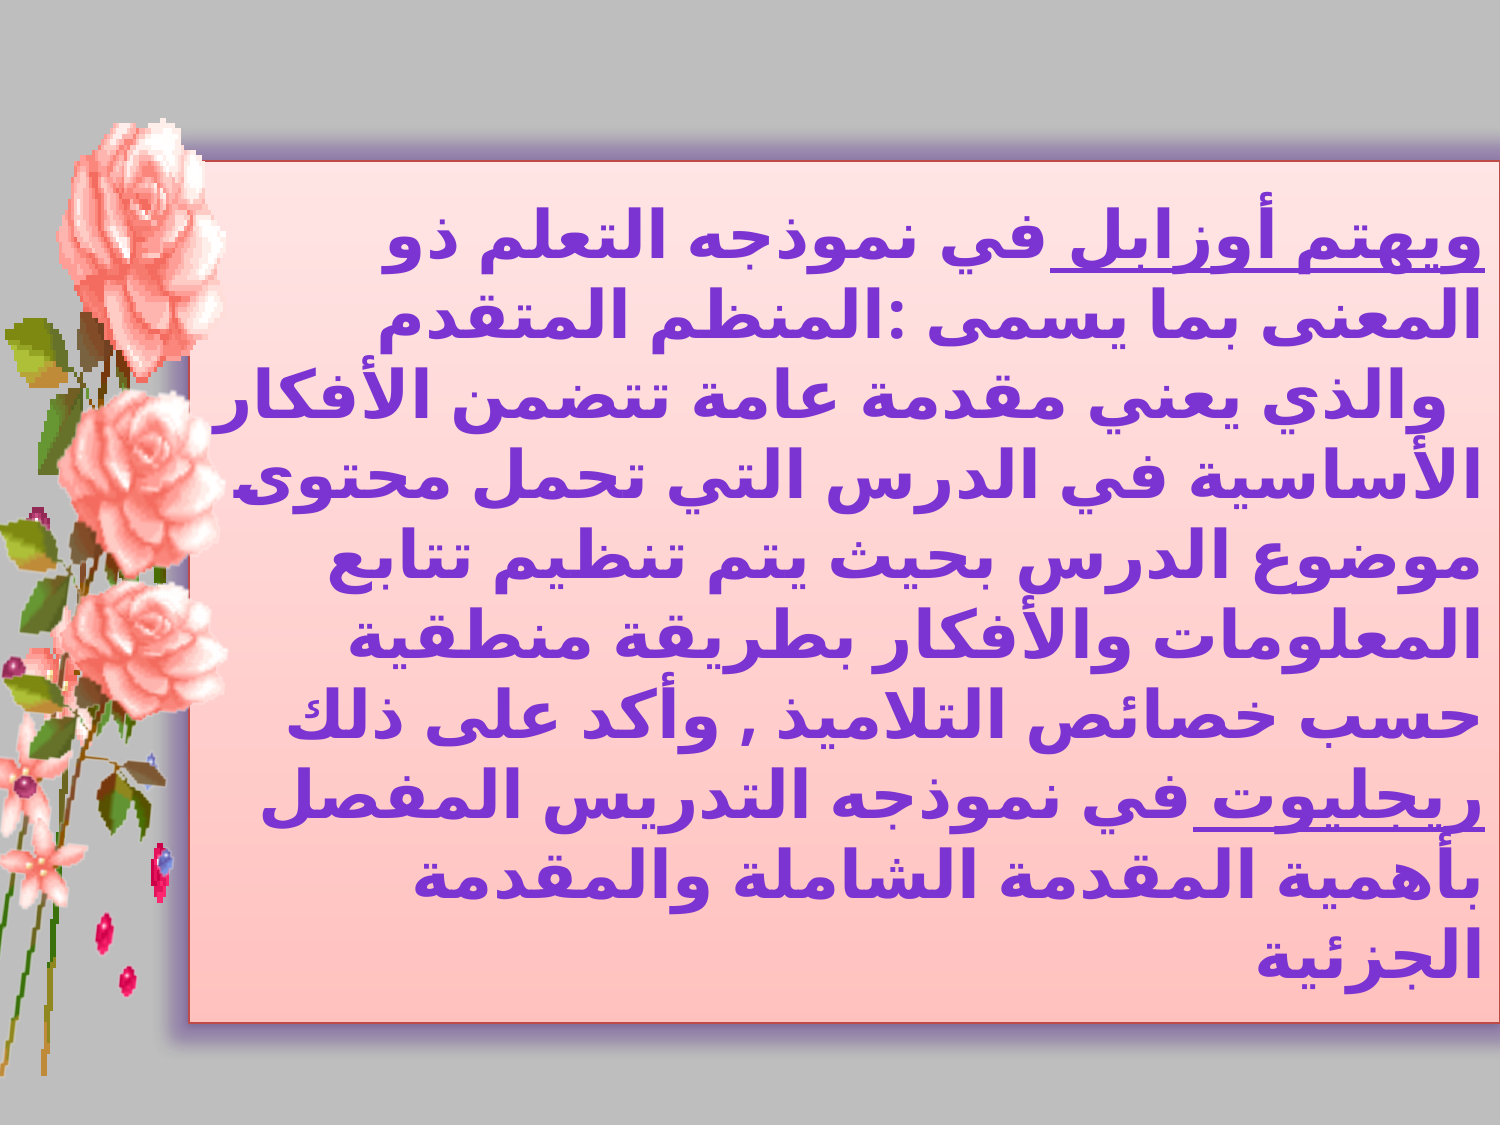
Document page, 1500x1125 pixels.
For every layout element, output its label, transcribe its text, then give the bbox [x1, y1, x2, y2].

text_box ويهتم أوزابل في نموذجه التعلم ذو المعنى بما يسمى :المنظم المتقدم والذي يعني مقدمة عامة تتضمن الأفكار الأساسية في الدرس التي تحمل محتوى موضوع الدرس بحيث يتم تنظيم تتابع المعلومات والأفكار بطريقة منطقية حسب خصائص التلاميذ , وأكد على ذلك ريجليوت في نموذجه التدريس المفصل بأهمية المقدمة الشاملة والمقدمة الجزئية [251, 160, 1500, 1024]
picture [0, 0, 265, 1125]
